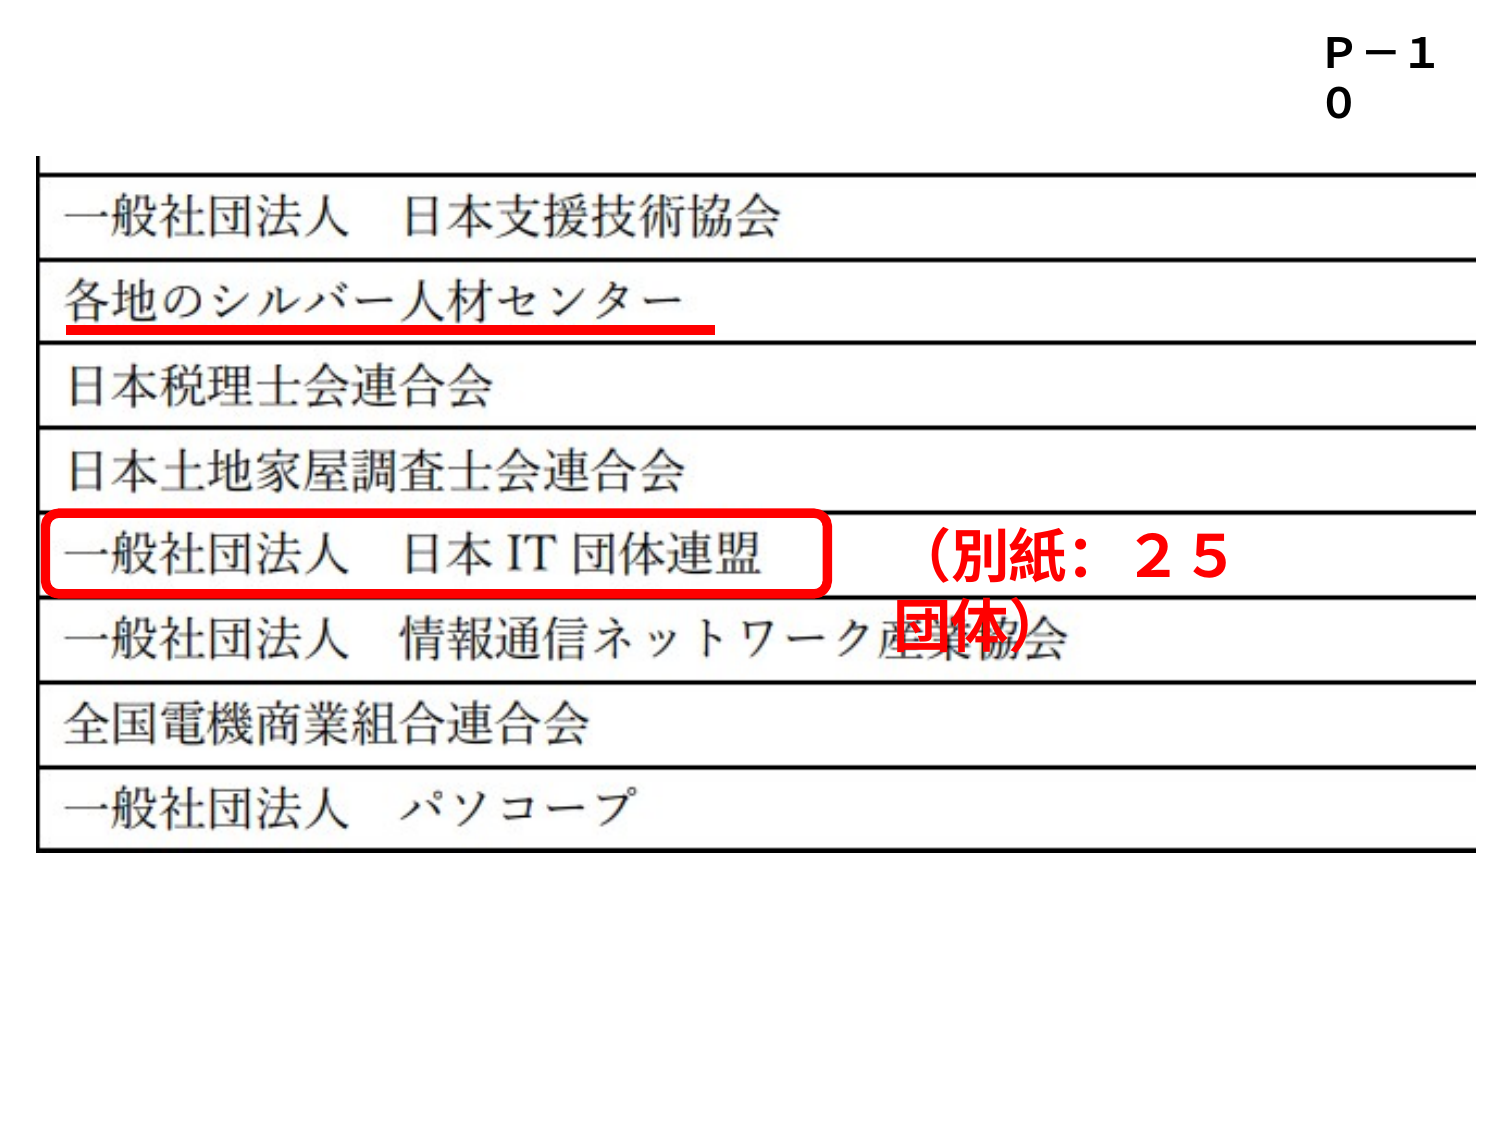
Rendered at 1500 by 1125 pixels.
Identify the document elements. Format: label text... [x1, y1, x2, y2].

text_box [36, 156, 1477, 853]
title Ｐ－１０ [1316, 24, 1451, 155]
